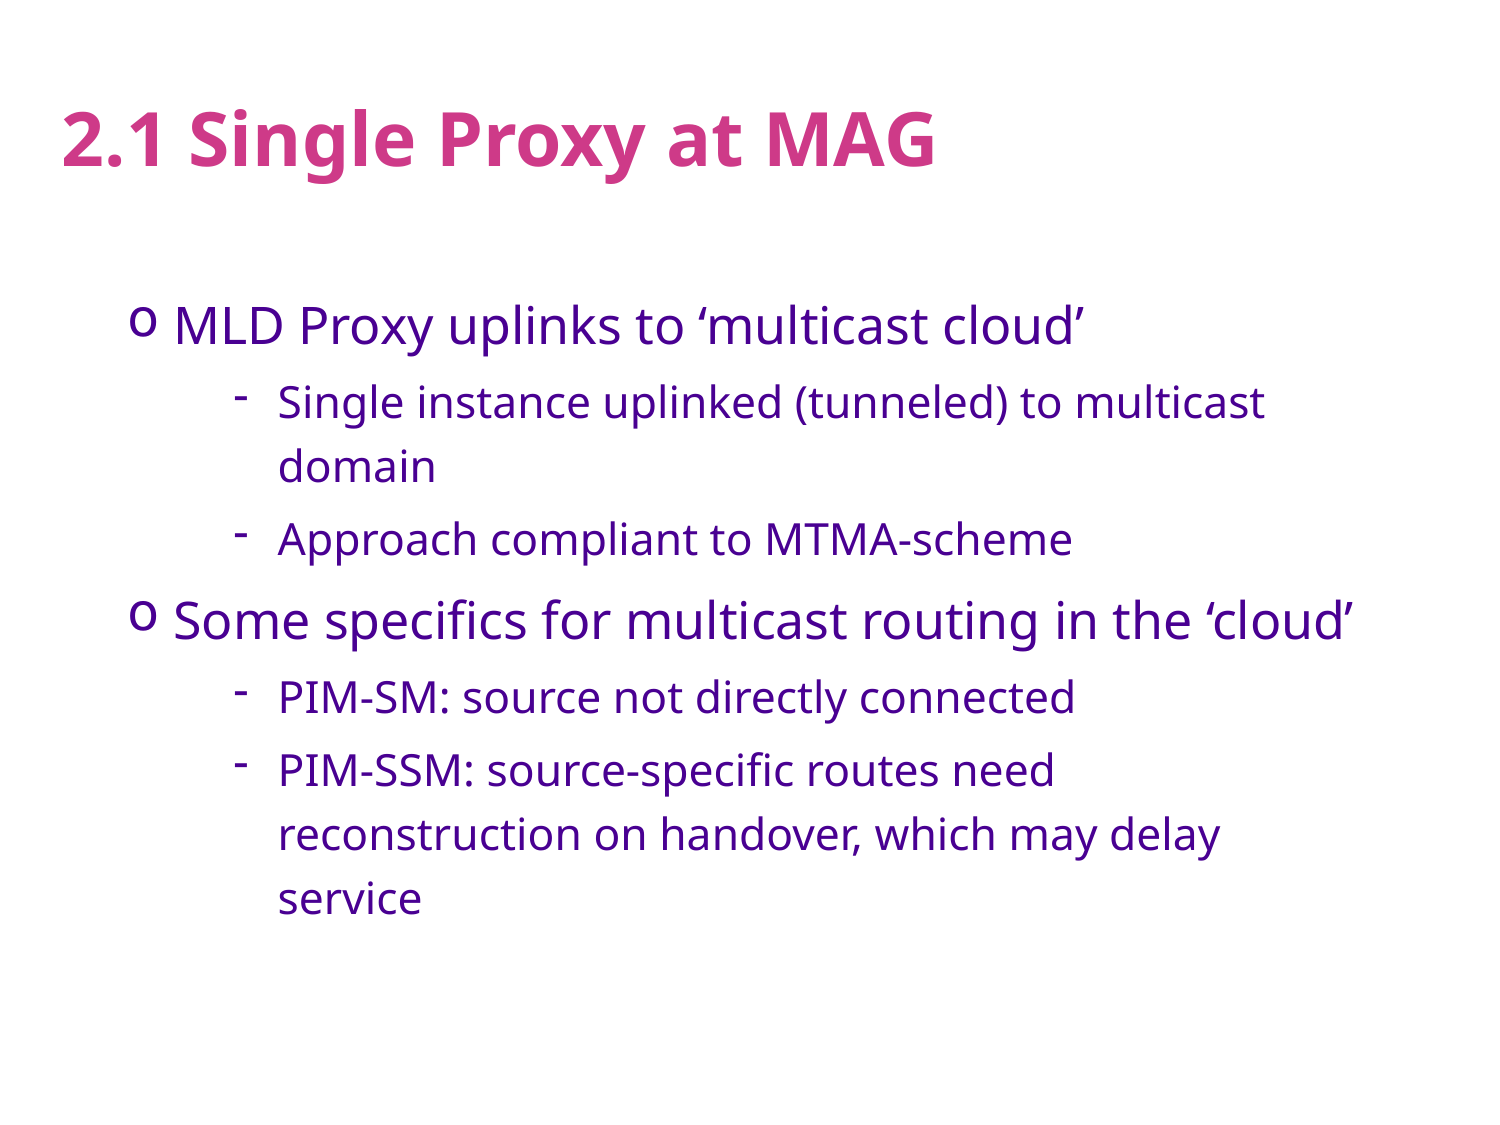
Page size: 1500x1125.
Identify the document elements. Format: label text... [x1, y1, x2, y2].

title 2.1 Single Proxy at MAG [46, 42, 1323, 231]
list MLD Proxy uplinks to ‘multicast cloud’ Single instance uplinked (tunneled) to multicast domain Approach compliant to MTMA-scheme Some specifics for multicast routing in the ‘cloud’ PIM-SM: source not directly connected PIM-SSM: source-specific routes need reconstruction on handover, which may delay service [111, 272, 1388, 1001]
